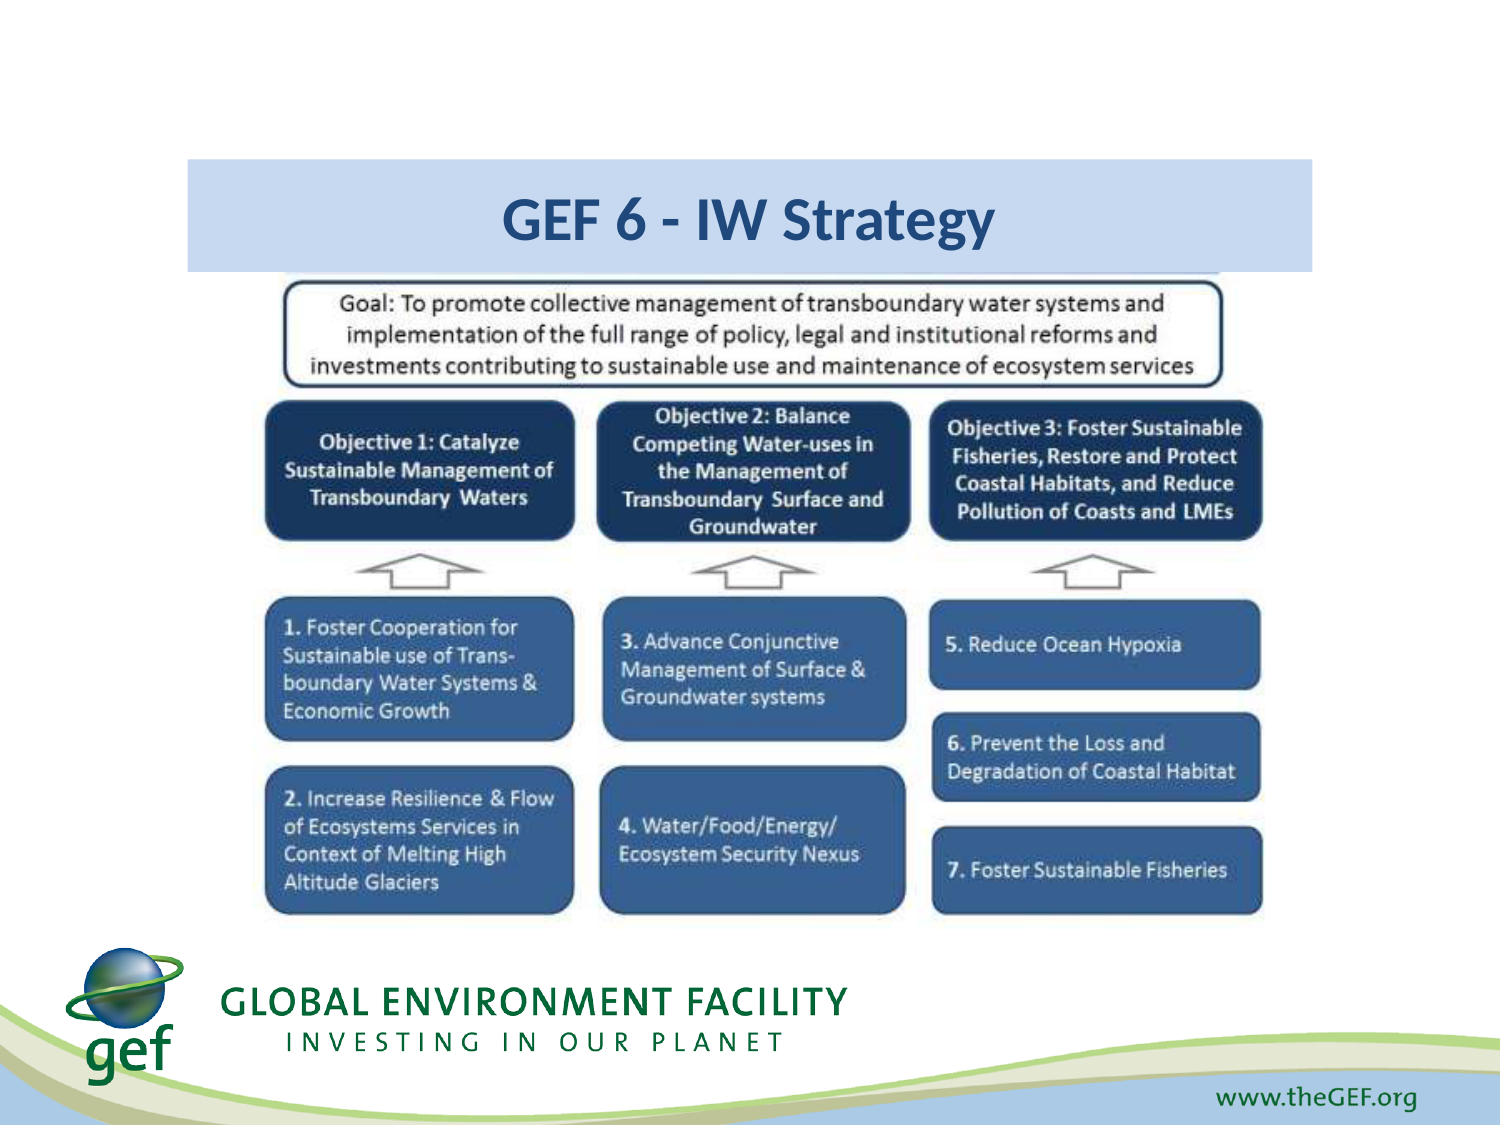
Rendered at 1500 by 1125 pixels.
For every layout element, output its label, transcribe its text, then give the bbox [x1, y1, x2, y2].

picture [0, 215, 1500, 1125]
title GEF 6 - IW Strategy [187, 159, 1313, 273]
